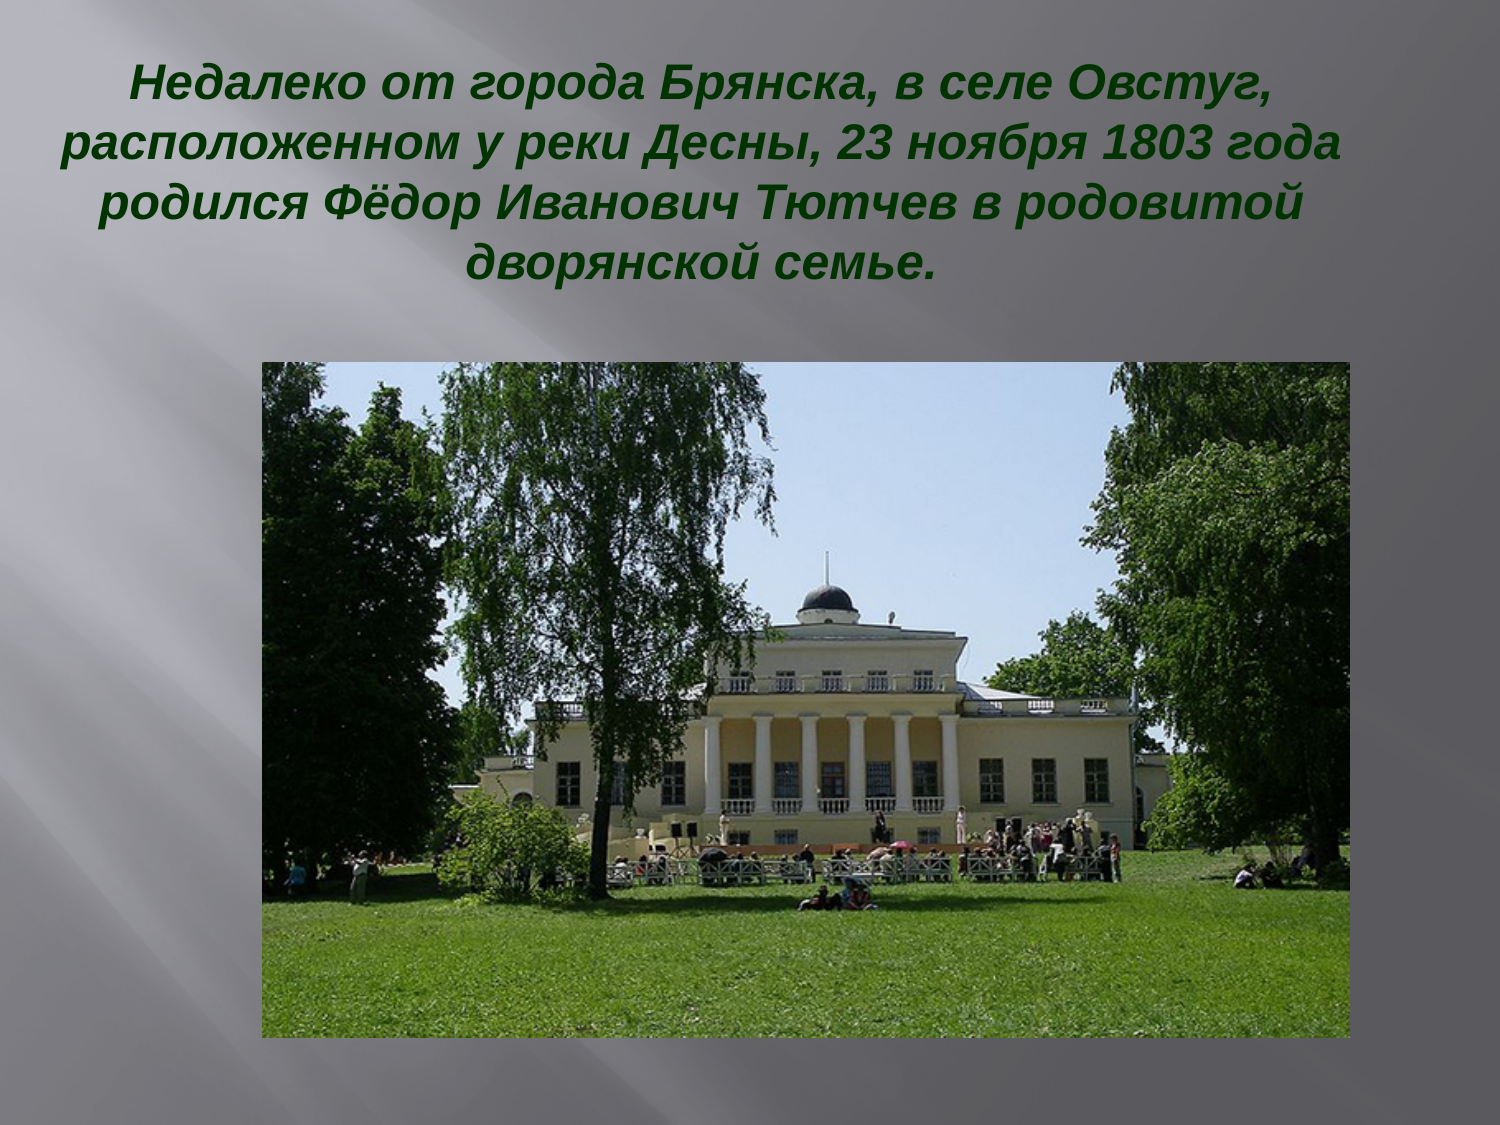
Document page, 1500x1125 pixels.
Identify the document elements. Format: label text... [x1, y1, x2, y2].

text_box Недалеко от города Брянска, в селе Овстуг, расположенном у реки Десны, 23 ноября 1803 года родился Фёдор Иванович Тютчев в родовитой дворянской семье. [41, 42, 1363, 362]
picture [262, 362, 1351, 1038]
